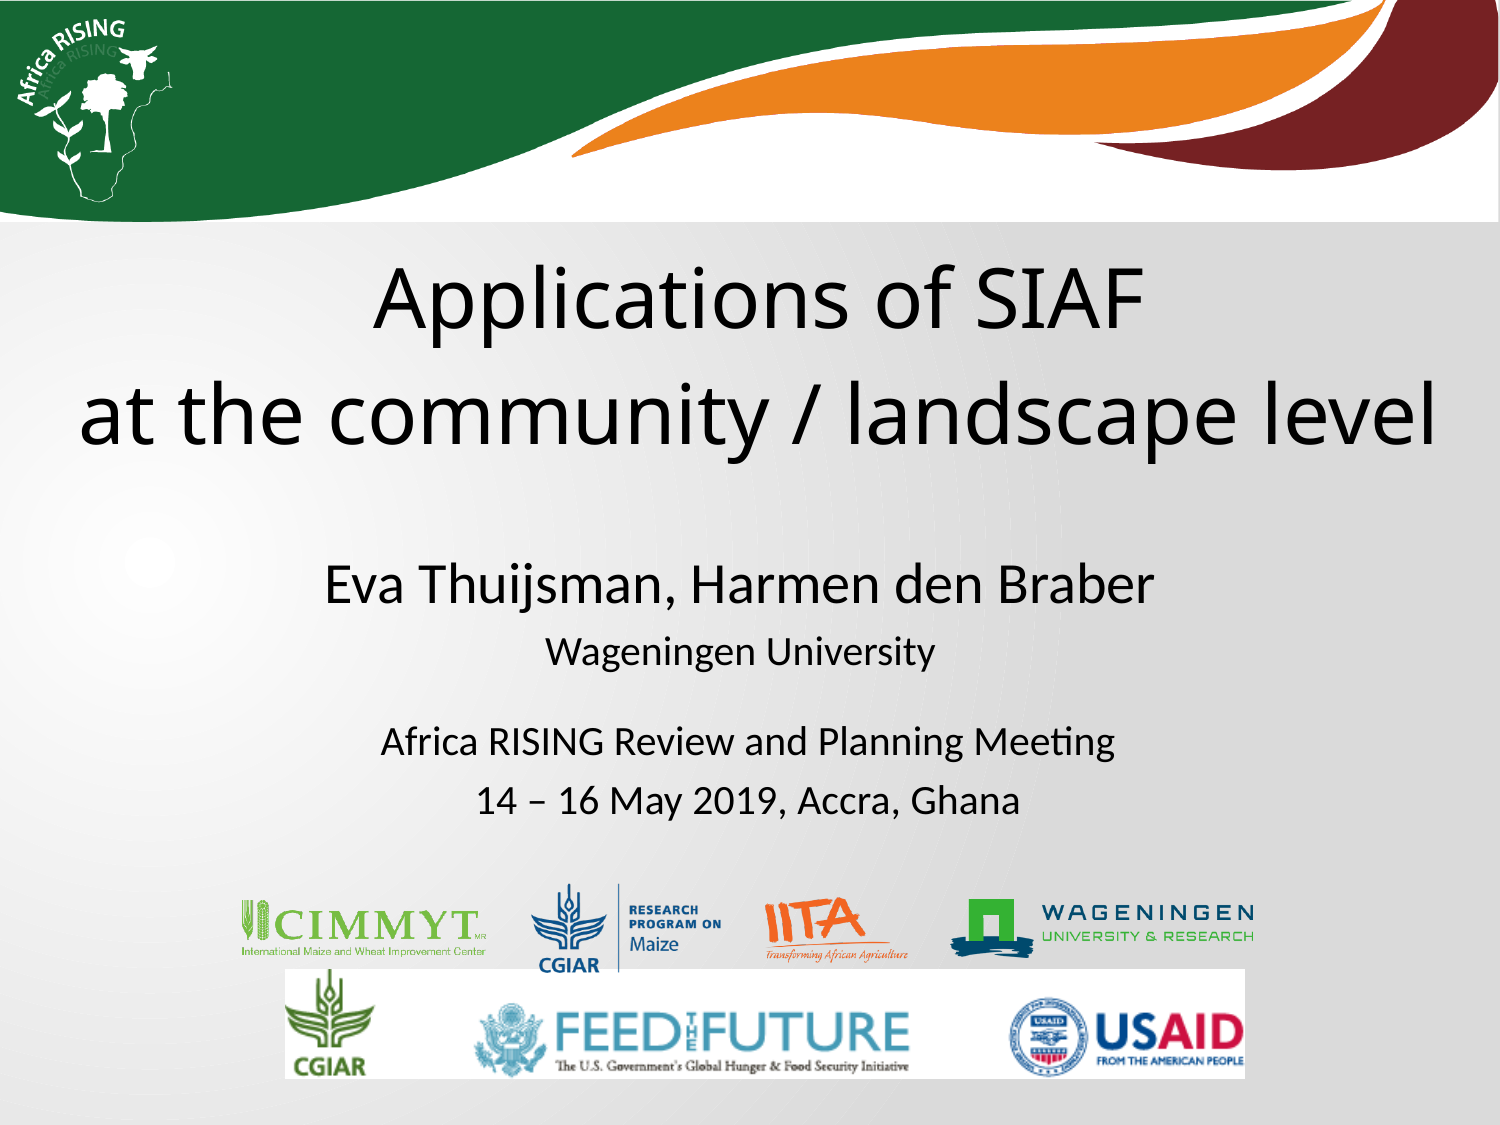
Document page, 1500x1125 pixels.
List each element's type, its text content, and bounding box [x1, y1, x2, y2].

list Eva Thuijsman, Harmen den Braber Wageningen University [87, 537, 1375, 688]
picture [0, 0, 1499, 222]
list Applications of SIAF at the community / landscape level [37, 237, 1463, 513]
text_box Africa RISING Review and Planning Meeting 14 – 16 May 2019, Accra, Ghana [99, 706, 1388, 845]
picture [763, 894, 909, 963]
picture [997, 949, 1017, 953]
picture [285, 881, 1245, 1079]
picture [949, 899, 1253, 958]
picture [242, 900, 486, 958]
